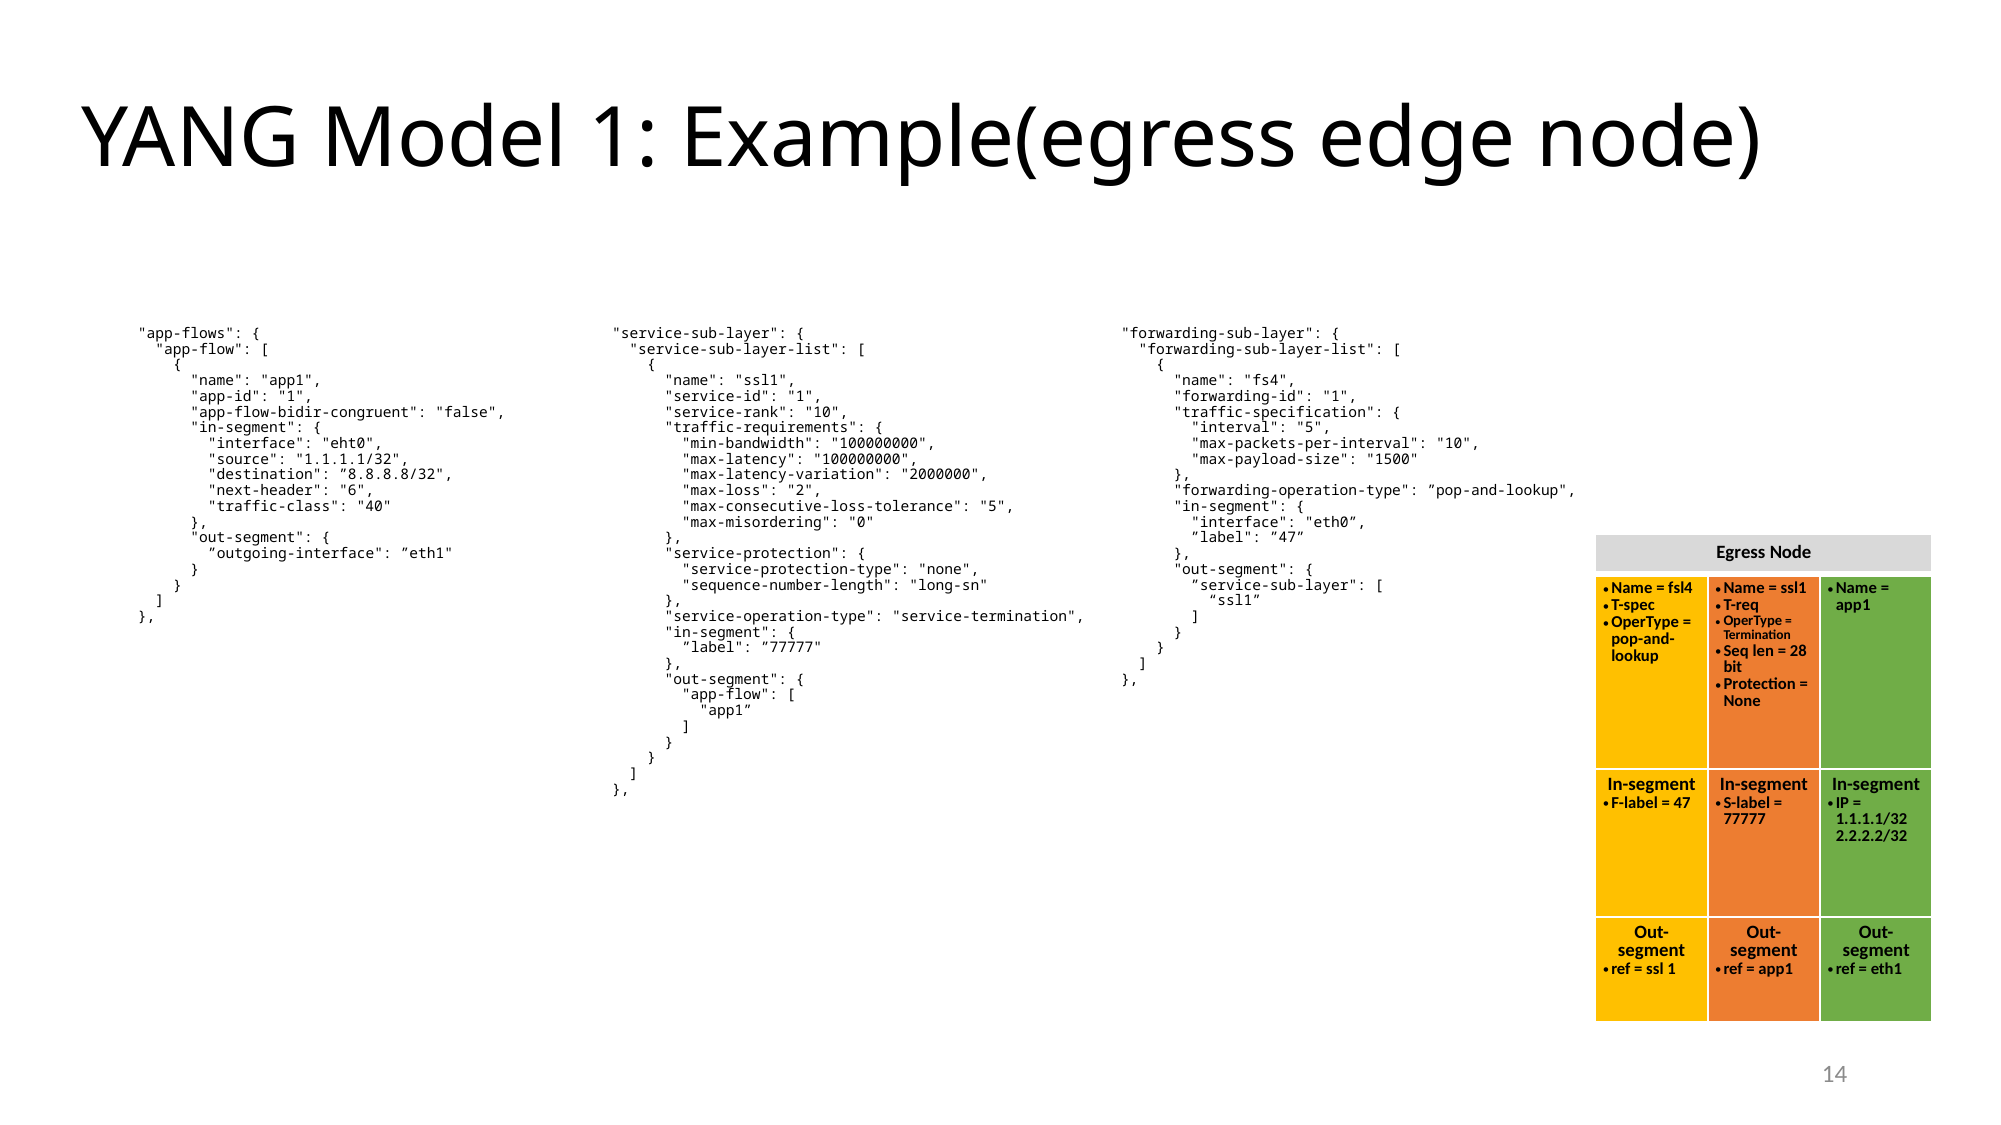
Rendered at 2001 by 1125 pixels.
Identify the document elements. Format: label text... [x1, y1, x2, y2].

text_box "forwarding-sub-layer": { "forwarding-sub-layer-list": [ { "name": "fs4", "forwarding-id": "1", "traffic-specification": { "interval": "5", "max-packets-per-interval": "10", "max-payload-size": "1500" }, "forwarding-operation-type": ”pop-and-lookup", "in-segment": { "interface": "eth0”, ”label": ”47” }, "out-segment": { ”service-sub-layer": [ “ssl1” ] } } ] }, [1106, 318, 2000, 695]
table_cell In-segment S-label = 77777 [1709, 770, 1819, 916]
table_header Egress Node [1596, 535, 1931, 571]
table_cell Out-segment ref = ssl 1 [1596, 918, 1707, 1021]
table_cell Name = ssl1 T-req OperType = Termination Seq len = 28 bit Protection = None [1709, 577, 1819, 768]
table_cell Out-segment ref = app1 [1709, 918, 1819, 1021]
table_cell Name = app1 [1821, 577, 1931, 768]
table_cell In-segment IP = 1.1.1.1/32 2.2.2.2/32 [1821, 770, 1931, 916]
text_box "service-sub-layer": { "service-sub-layer-list": [ { "name": "ssl1", "service-id": "1", "service-rank": "10", "traffic-requirements": { "min-bandwidth": "100000000", "max-latency": "100000000", "max-latency-variation": "2000000", "max-loss": "2", "max-consecutive-loss-tolerance": "5", "max-misordering": "0" }, "service-protection": { "service-protection-type": "none", "sequence-number-length": "long-sn" }, "service-operation-type": "service-termination", "in-segment": { ”label": ”77777" }, "out-segment": { "app-flow": [ "app1” ] } } ] }, [597, 318, 1293, 805]
text_box "app-flows": { "app-flow": [ { "name": "app1", "app-id": "1", "app-flow-bidir-congruent": "false", "in-segment": { "interface": "eht0", "source": "1.1.1.1/32", "destination": ”8.8.8.8/32", "next-header": "6", "traffic-class": "40" }, "out-segment": { ”outgoing-interface": ”eth1" } } ] }, [123, 318, 597, 632]
table_cell In-segment F-label = 47 [1596, 770, 1707, 916]
table_cell Out-segment ref = eth1 [1821, 918, 1931, 1021]
slide_number 14 [1412, 1042, 1863, 1103]
table_cell Name = fsl4 T-spec OperType = pop-and-lookup [1596, 577, 1707, 768]
title YANG Model 1: Example(egress edge node) [65, 30, 2000, 248]
